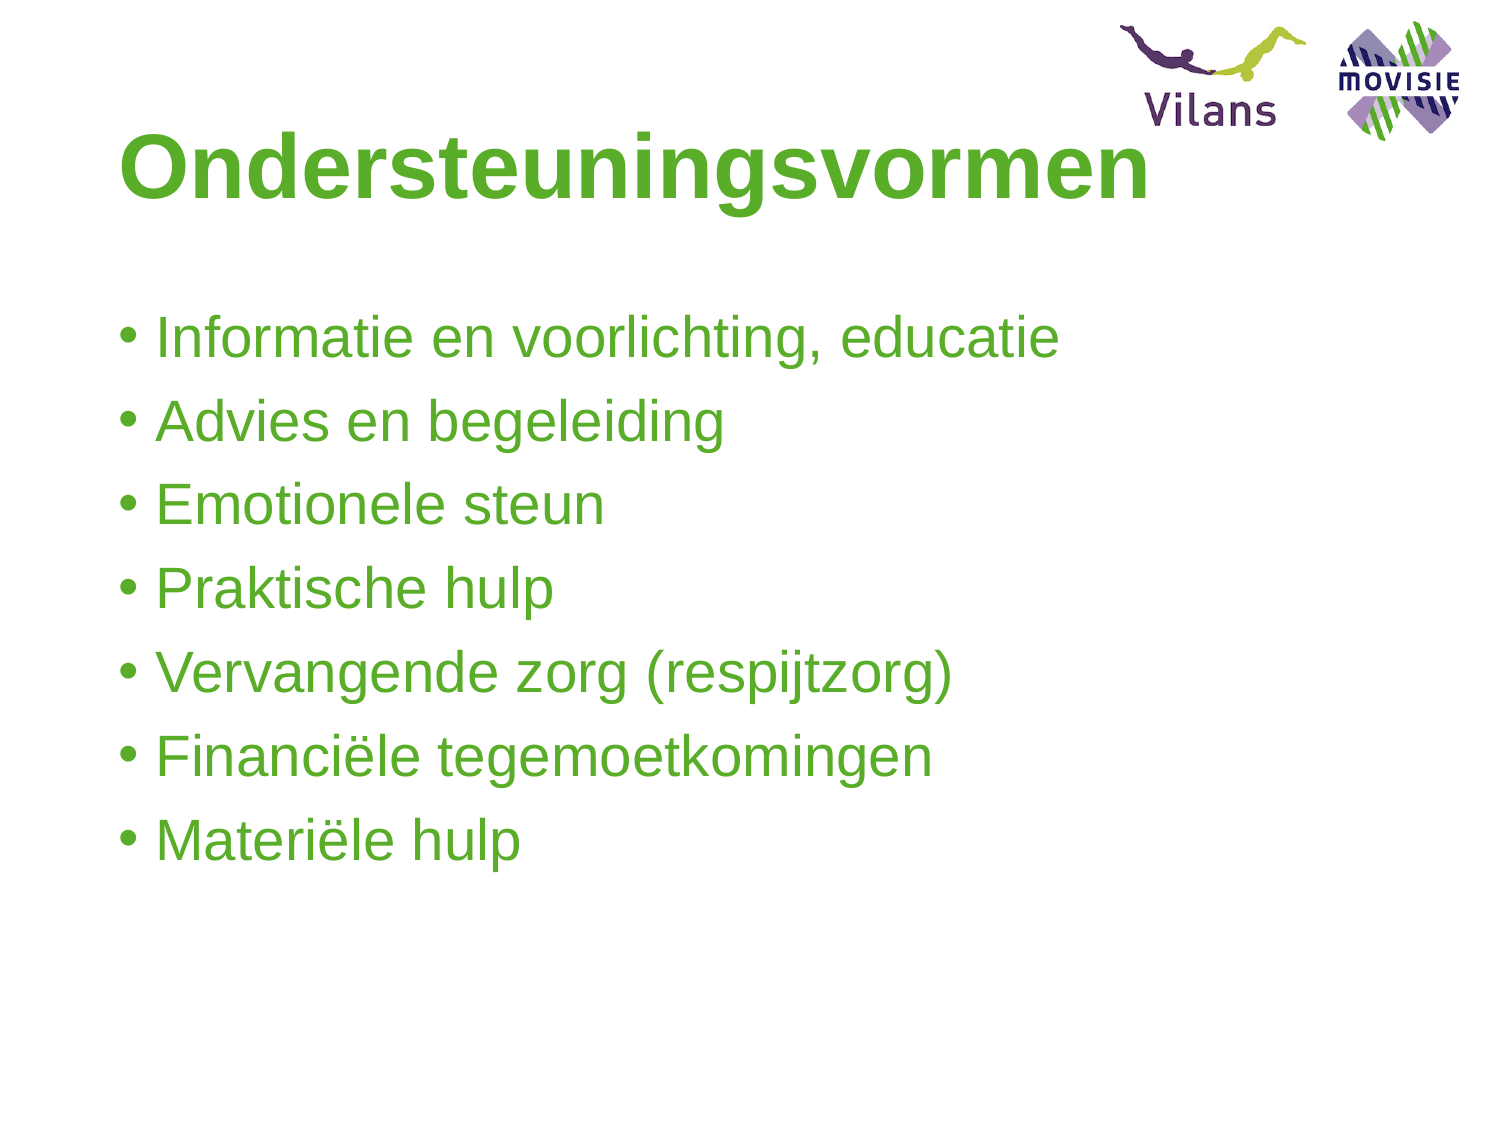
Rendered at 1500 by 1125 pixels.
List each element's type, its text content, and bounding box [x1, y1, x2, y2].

list Informatie en voorlichting, educatie Advies en begeleiding Emotionele steun Praktische hulp Vervangende zorg (respijtzorg) Financiële tegemoetkomingen Materiële hulp [103, 299, 1397, 1014]
picture [1339, 21, 1459, 141]
picture [1120, 25, 1306, 126]
title Ondersteuningsvormen [103, 59, 1397, 278]
